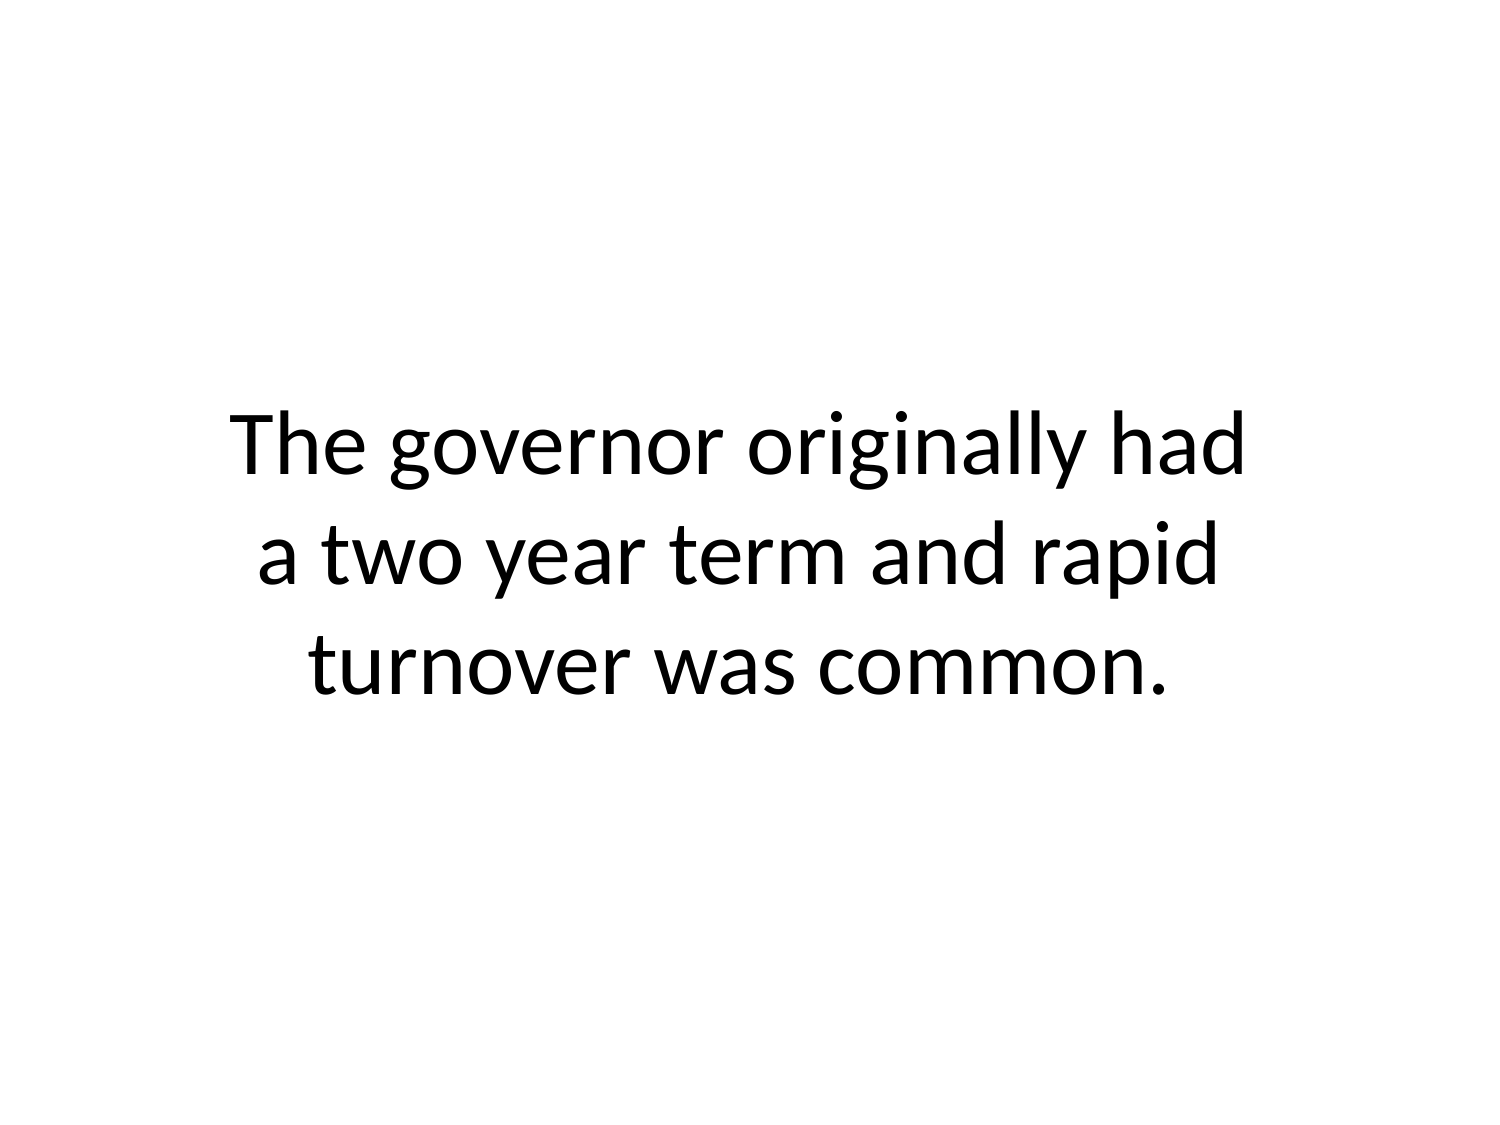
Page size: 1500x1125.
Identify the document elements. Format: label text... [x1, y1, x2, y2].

title The governor originally had a two year term and rapid turnover was common. [74, 44, 1426, 1051]
